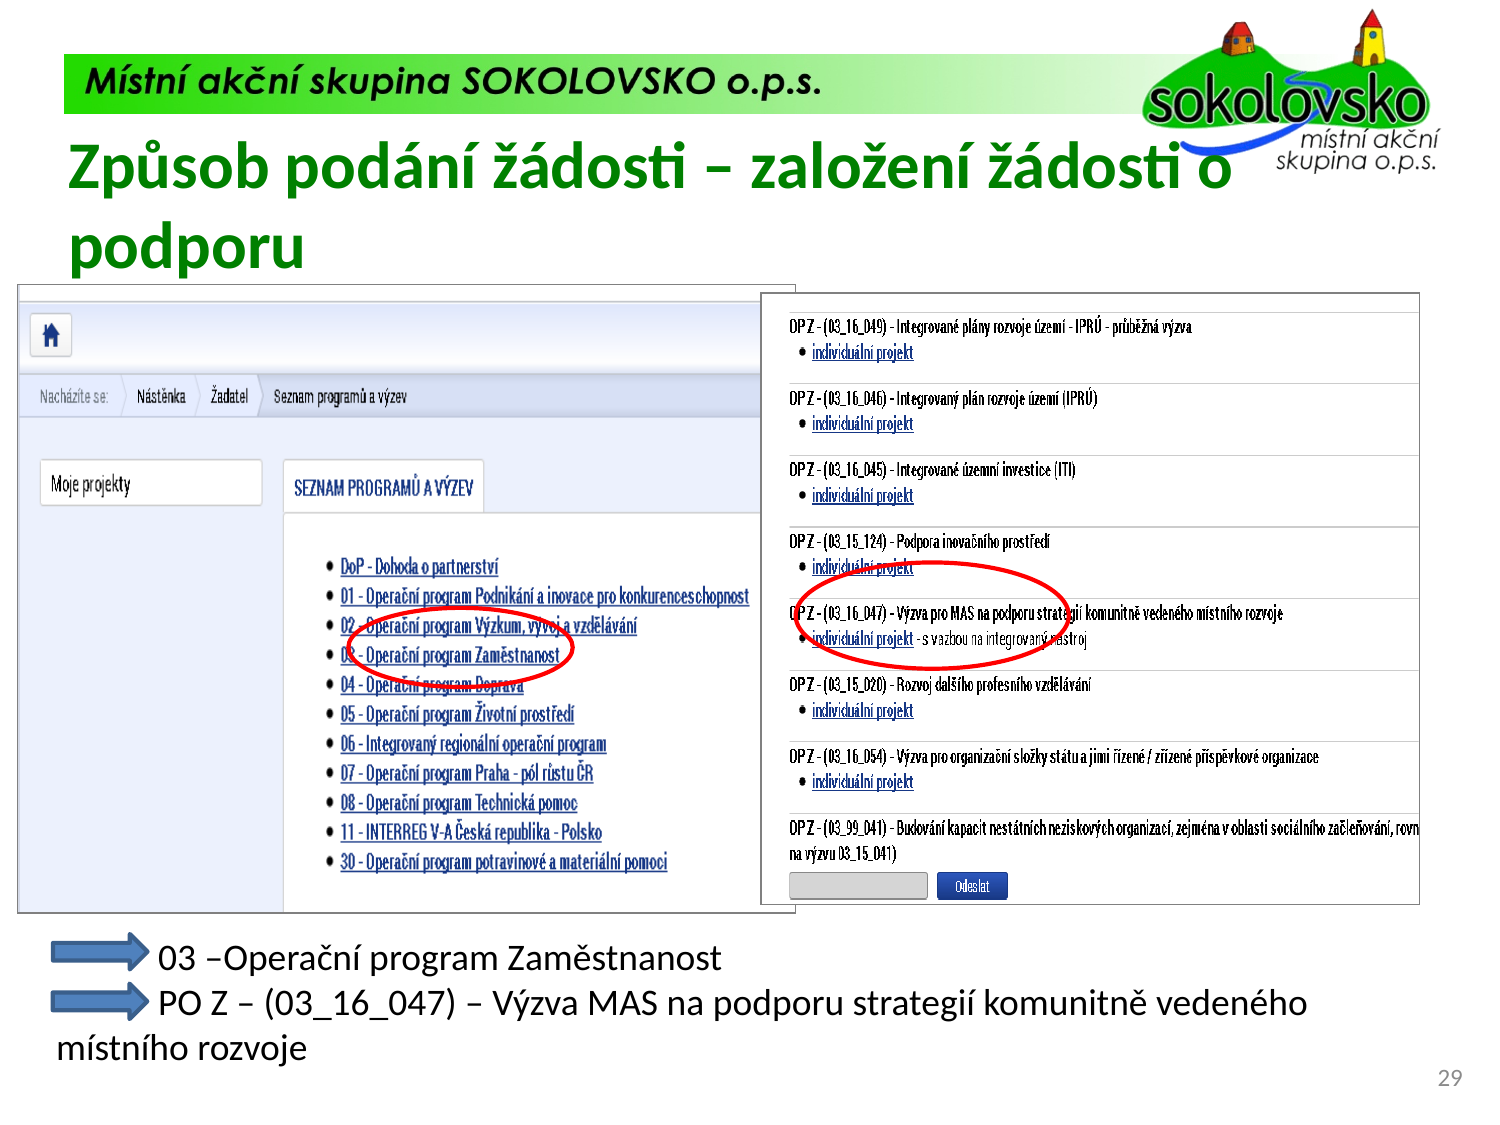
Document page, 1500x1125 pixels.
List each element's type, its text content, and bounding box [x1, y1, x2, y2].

slide_number 29 [1128, 1046, 1478, 1107]
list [18, 285, 795, 913]
text_box [50, 932, 150, 972]
text_box 03 –Operační program Zaměstnanost PO Z – (03_16_047) – Výzva MAS na podporu strategií komunitně vedeného místního rozvoje [41, 925, 1388, 1076]
picture [761, 293, 1419, 904]
picture [64, 0, 1455, 197]
text_box [50, 981, 150, 1021]
title Způsob podání žádosti – založení žádosti o podporu [53, 137, 1404, 268]
